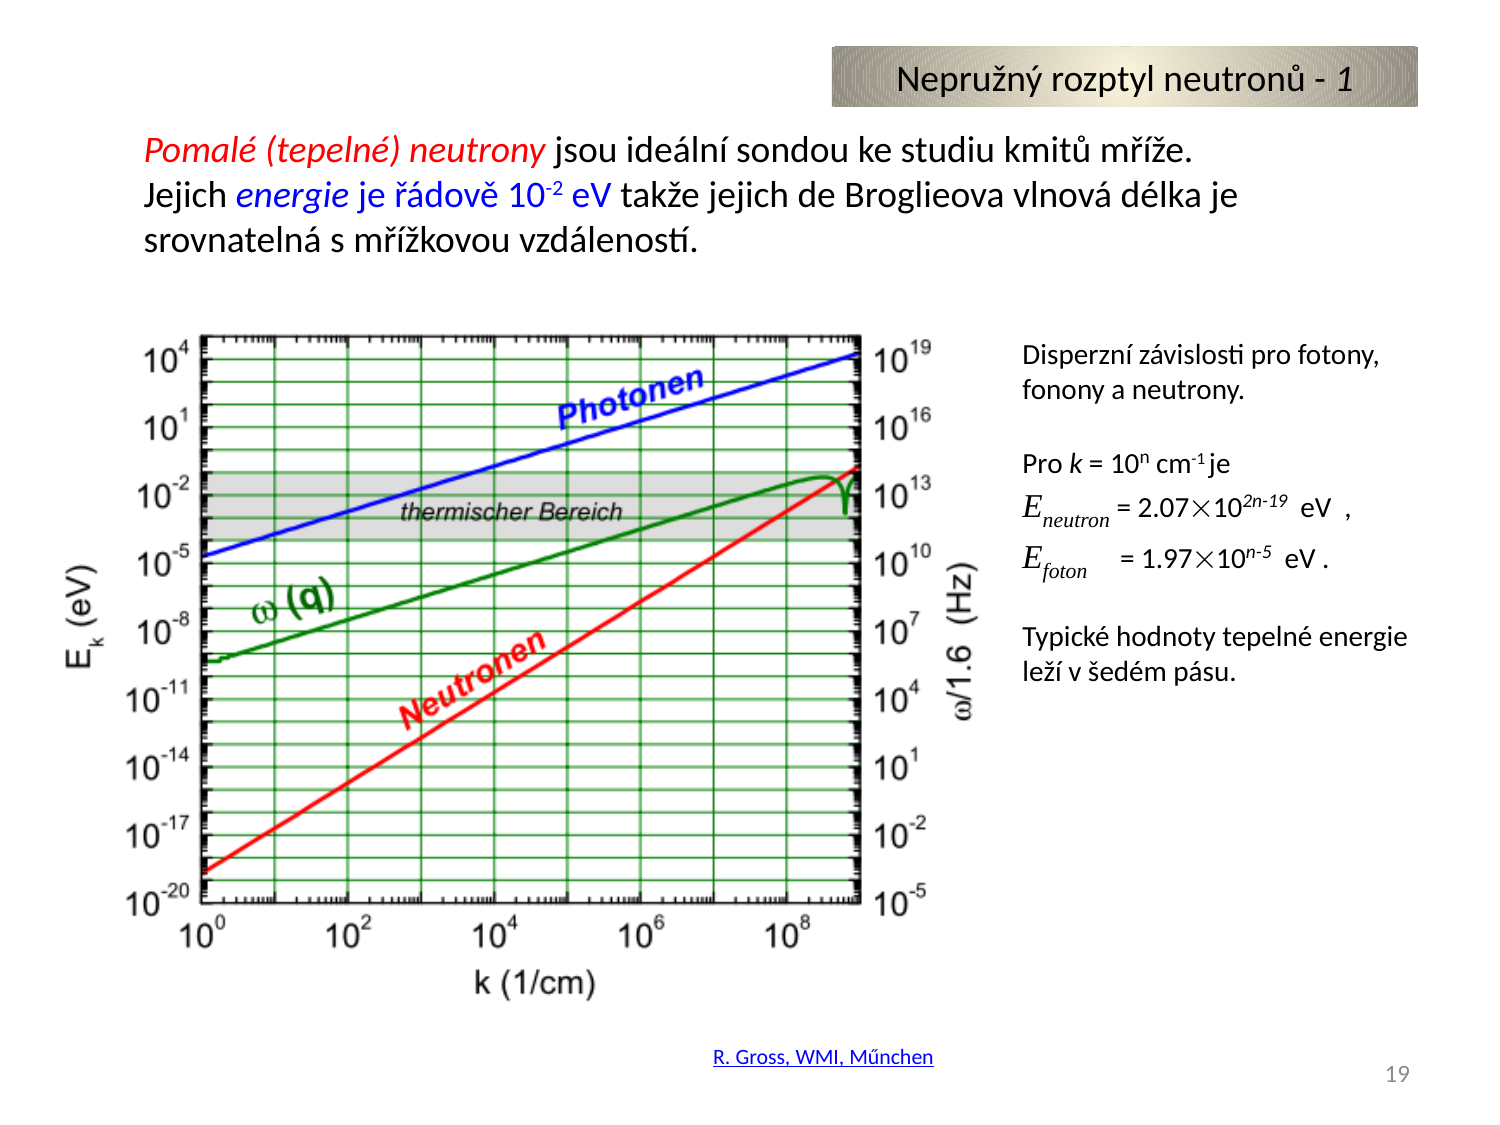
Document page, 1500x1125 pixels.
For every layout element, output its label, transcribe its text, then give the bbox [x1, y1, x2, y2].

text_box Pomalé (tepelné) neutrony jsou ideální sondou ke studiu kmitů mříže. Jejich energie je řádově 10-2 eV takže jejich de Broglieova vlnová délka je srovnatelná s mřížkovou vzdáleností. [128, 117, 1313, 267]
slide_number 19 [1074, 1042, 1425, 1103]
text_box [34, 280, 1002, 1079]
text_box Disperzní závislosti pro fotony, fonony a neutrony. Pro k = 10n cm-1 je Eneutron = 2.07102n-19 eV , Efoton = 1.9710n-5 eV . Typické hodnoty tepelné energie leží v šedém pásu. [1007, 328, 1430, 695]
text_box Nepružný rozptyl neutronů - 1 [831, 46, 1418, 107]
